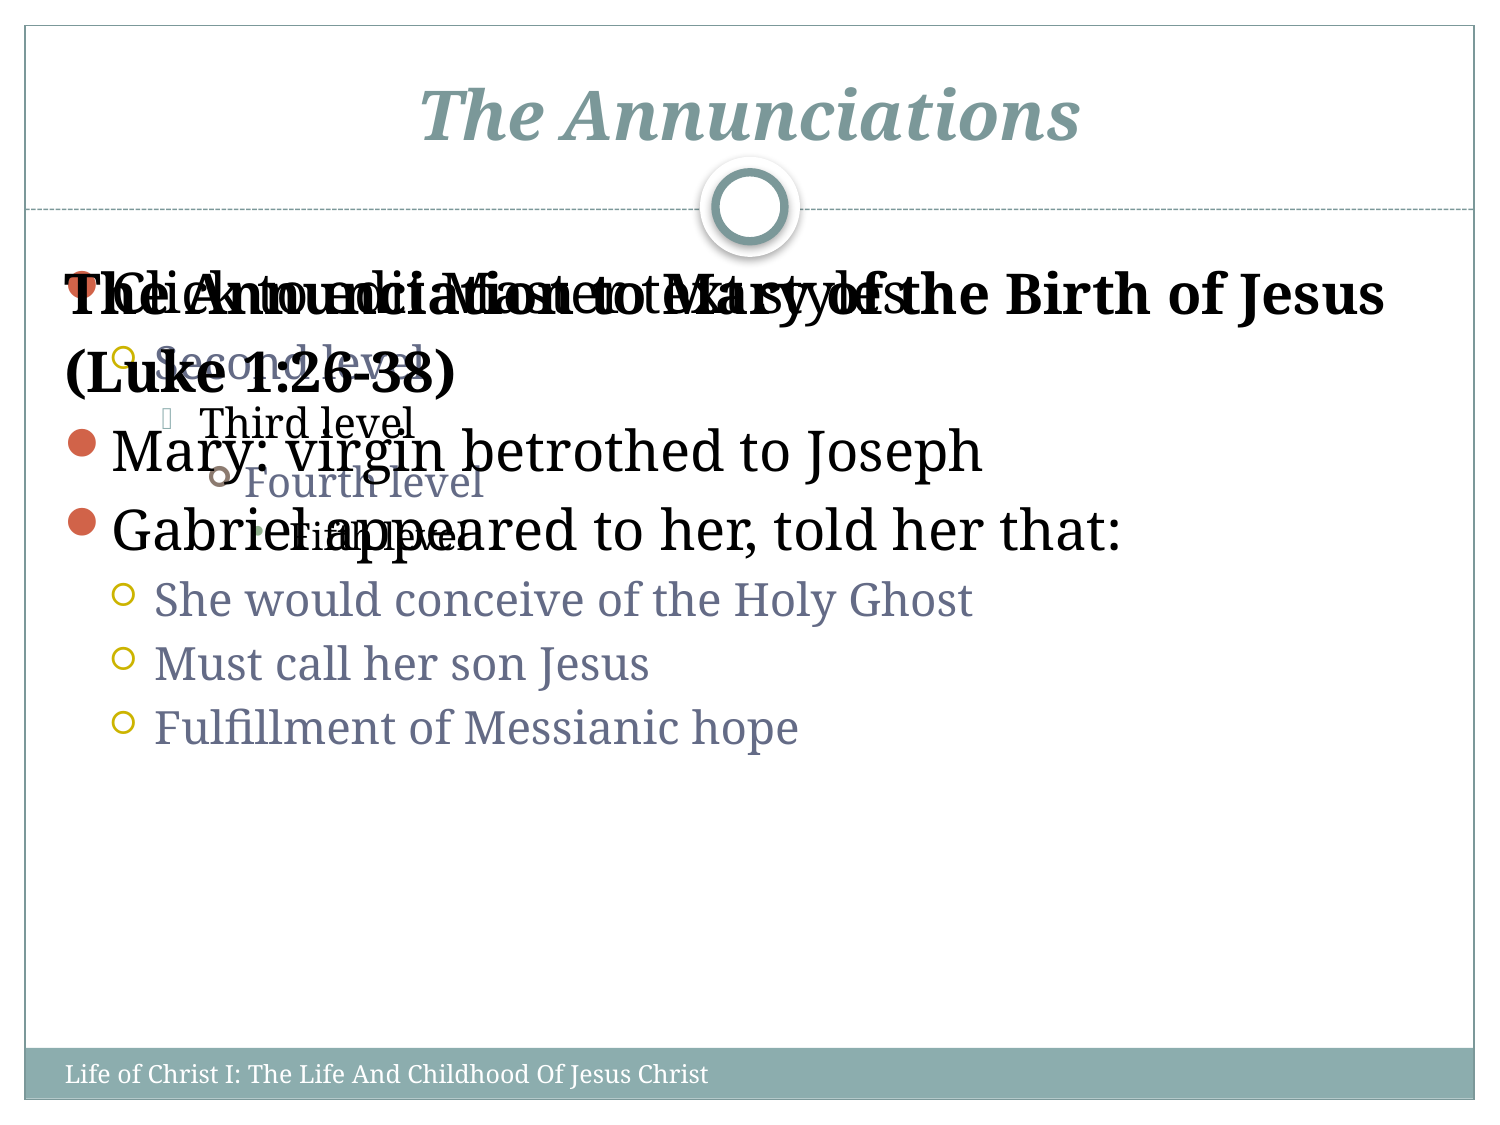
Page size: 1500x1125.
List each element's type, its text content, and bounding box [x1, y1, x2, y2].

title The Annunciations [49, 37, 1450, 162]
list The Annunciation to Mary of the Birth of Jesus (Luke 1:26-38) Mary: virgin betrothed to Joseph Gabriel appeared to her, told her that: She would conceive of the Holy Ghost Must call her son Jesus Fulfillment of Messianic hope [49, 250, 1445, 1001]
footer Life of Christ I: The Life And Childhood Of Jesus Christ [50, 1051, 866, 1112]
